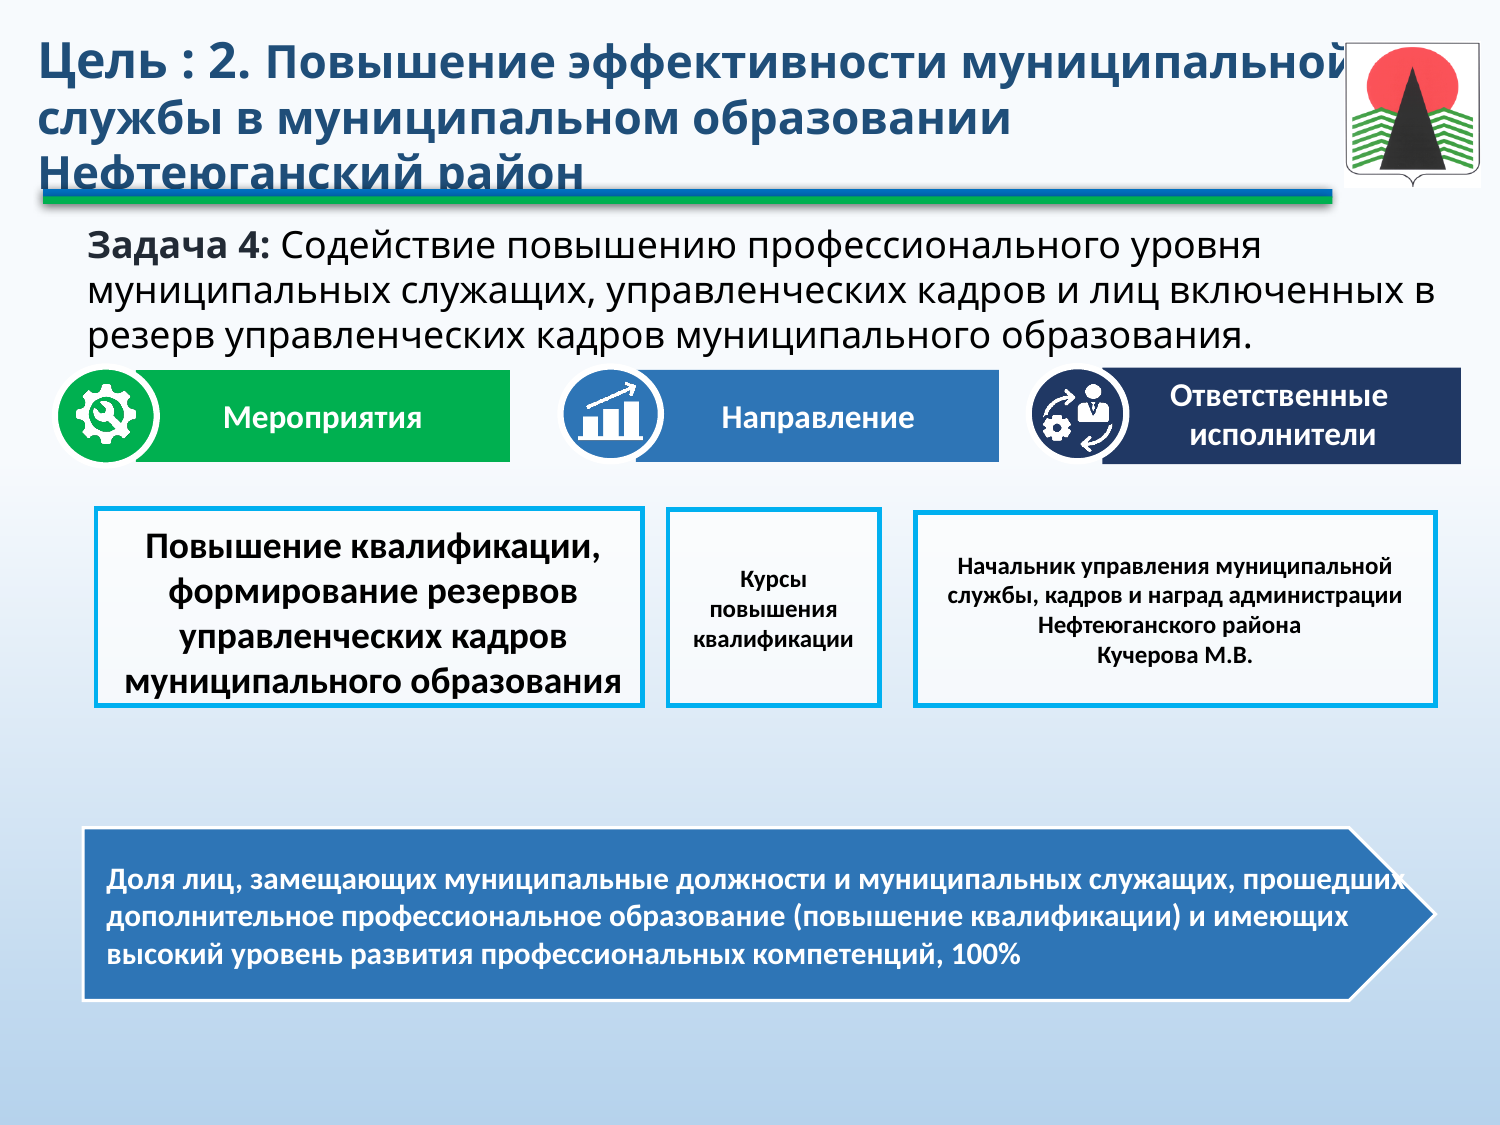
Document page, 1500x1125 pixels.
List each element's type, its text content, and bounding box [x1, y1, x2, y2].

text_box [1101, 367, 1462, 465]
text_box Ответственные исполнители [1155, 365, 1412, 460]
text_box Направление [706, 388, 931, 443]
text_box [53, 365, 158, 467]
text_box Задача 4: Содействие повышению профессионального уровня муниципальных служащих, управленческих кадров и лиц включенных в резерв управленческих кадров муниципального образования. [72, 213, 1500, 364]
text_box [95, 507, 644, 706]
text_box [43, 189, 1333, 204]
picture [578, 378, 643, 443]
text_box Цель : 2. Повышение эффективности муниципальной службы в муниципальном образовании Нефтеюганский район [22, 21, 1406, 207]
text_box [635, 369, 1000, 463]
picture [1040, 384, 1115, 452]
text_box [1027, 365, 1128, 446]
text_box [81, 826, 1368, 1003]
text_box [1046, 452, 1109, 463]
text_box Начальник управления муниципальной службы, кадров и наград администрации Нефтеюганского района Кучерова М.В. [915, 512, 1436, 706]
text_box Повышение квалификации, формирование резервов управленческих кадров муниципального образования [104, 513, 643, 709]
text_box [135, 369, 511, 463]
text_box Доля лиц, замещающих муниципальные должности и муниципальных служащих, прошедших дополнительное профессиональное образование (повышение квалификации) и имеющих высокий уровень развития профессиональных компетенций, 100% [90, 844, 1428, 984]
text_box [1428, 904, 1438, 924]
text_box Мероприятия [207, 388, 438, 443]
text_box [559, 365, 662, 463]
picture [76, 384, 136, 444]
text_box Курсы повышения квалификации [667, 509, 881, 706]
picture [1344, 41, 1481, 188]
